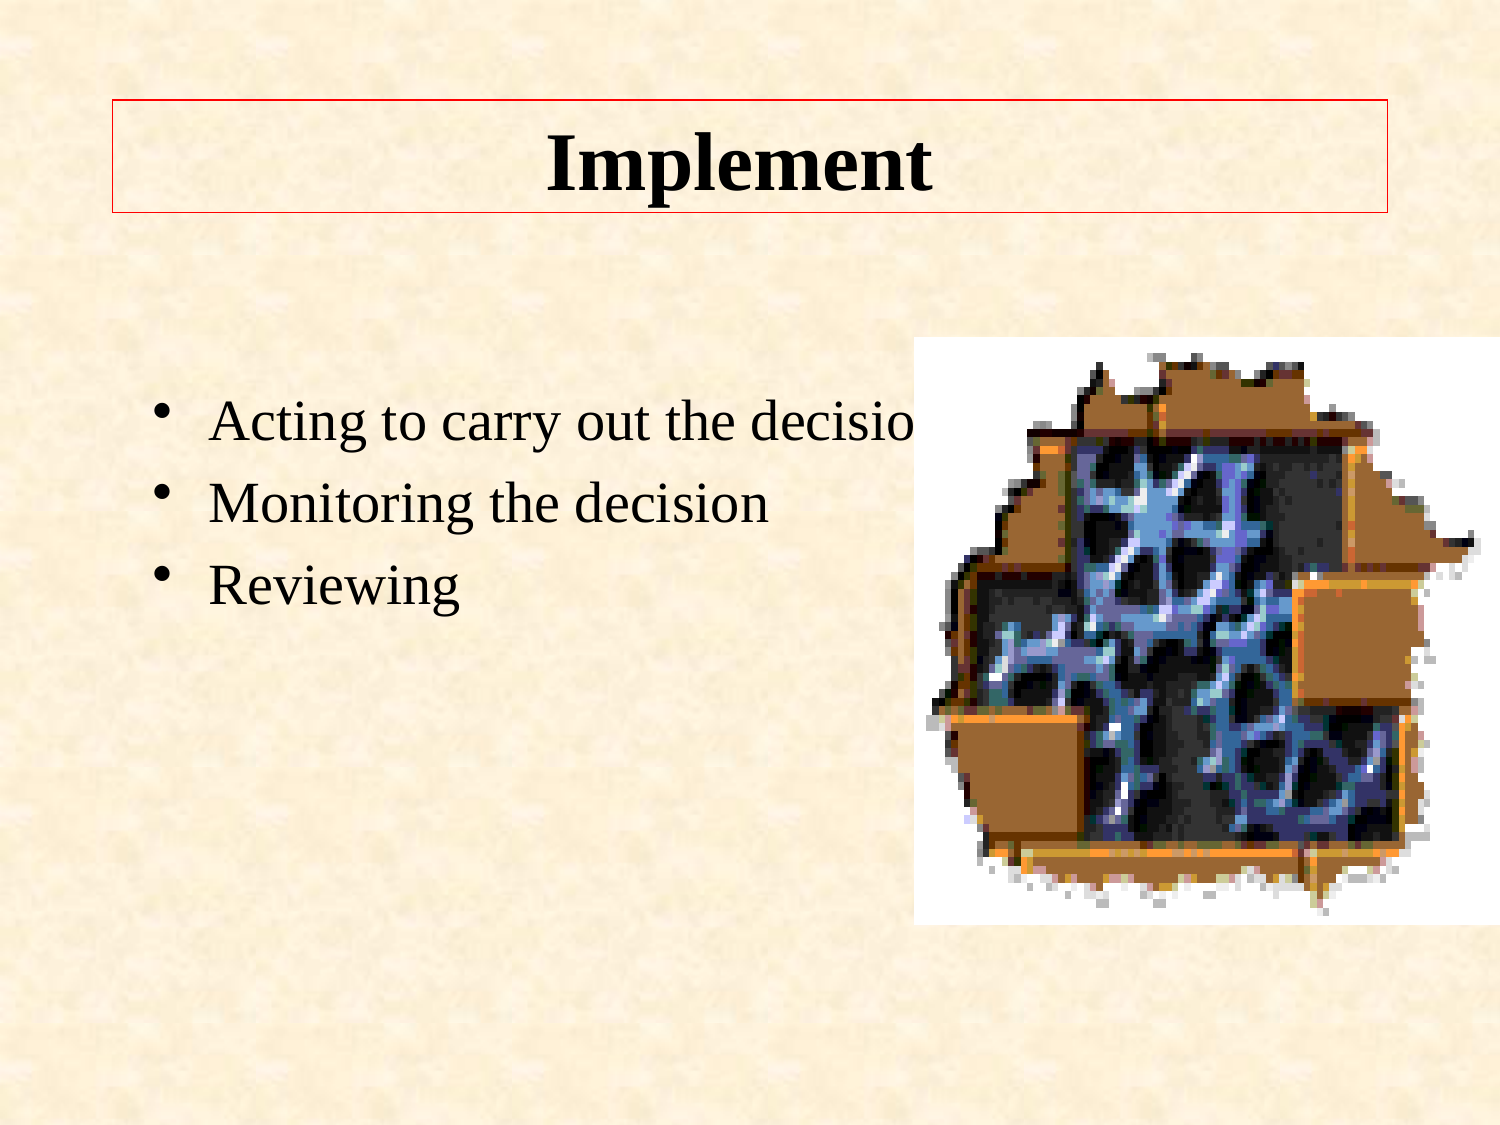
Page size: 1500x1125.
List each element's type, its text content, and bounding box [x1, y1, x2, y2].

title Implement [112, 99, 1388, 213]
picture [0, 0, 1500, 1125]
list Acting to carry out the decision Monitoring the decision Reviewing [137, 374, 1051, 1051]
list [914, 337, 1500, 926]
